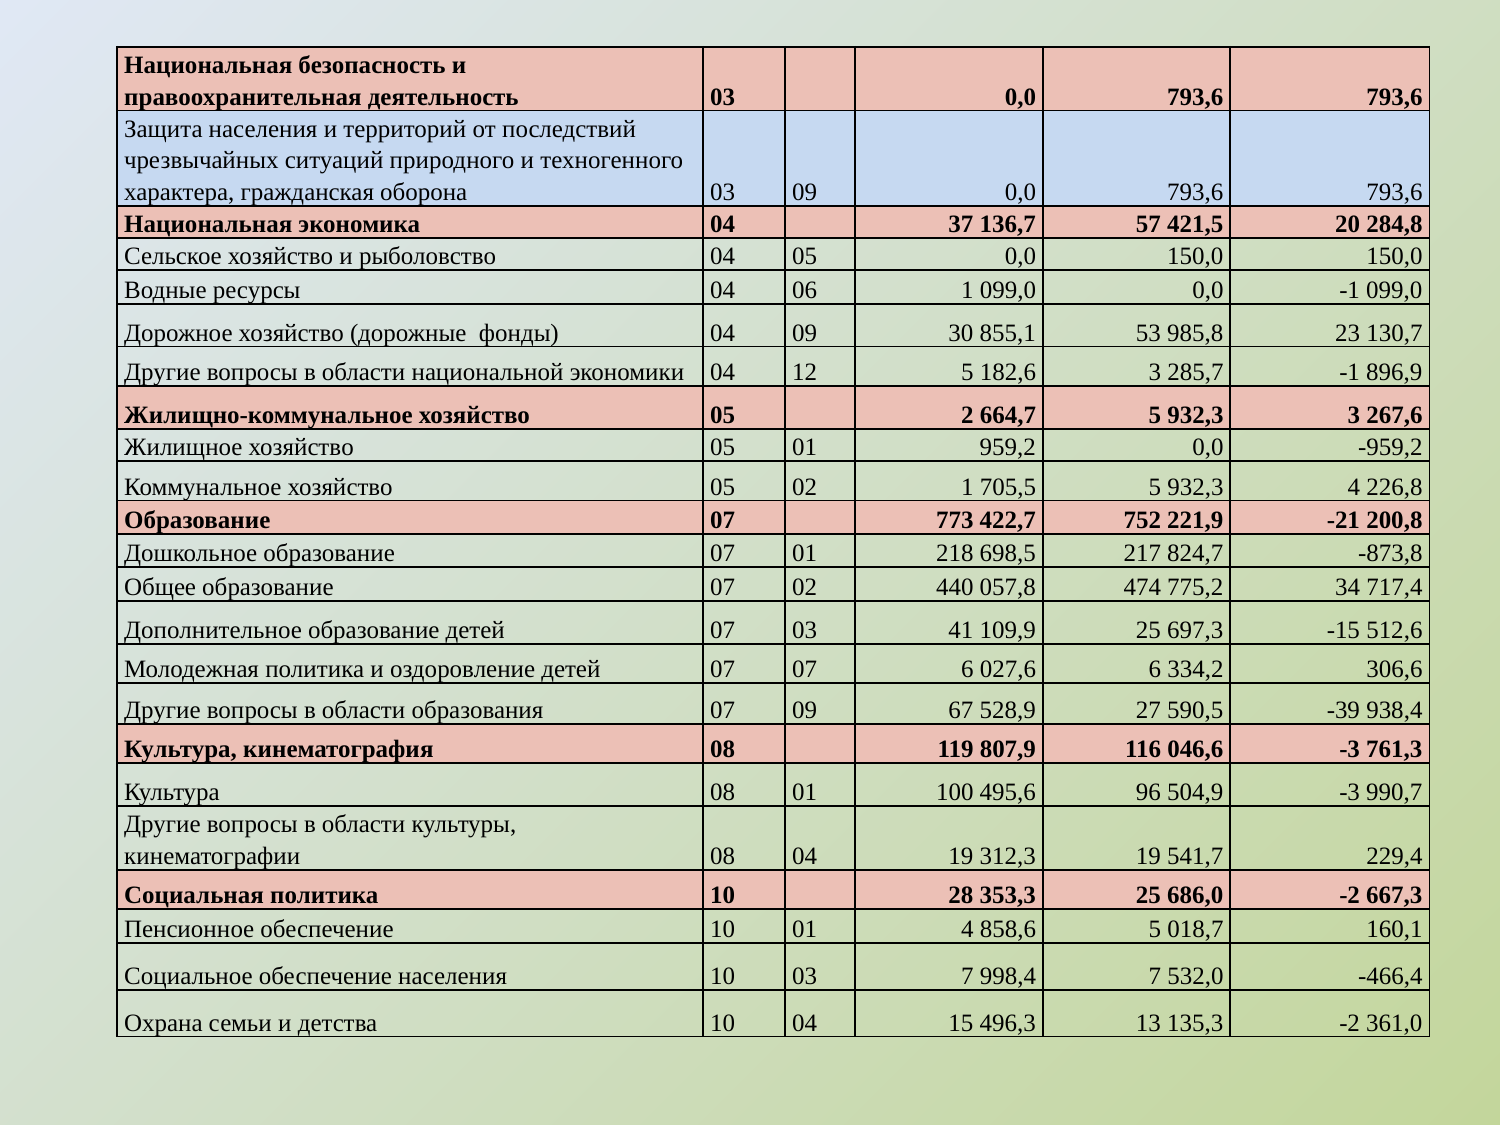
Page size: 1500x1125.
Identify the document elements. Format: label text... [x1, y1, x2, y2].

table_cell 07 [704, 535, 784, 566]
table_cell Пенсионное обеспечение [118, 910, 702, 942]
table_cell 4 858,6 [856, 910, 1042, 942]
table_cell 04 [704, 207, 784, 237]
table_cell 13 135,3 [1044, 991, 1229, 1036]
table_cell 05 [704, 430, 784, 460]
table_cell 07 [704, 684, 784, 723]
table_cell [786, 501, 854, 533]
table_cell Социальное обеспечение населения [118, 944, 702, 989]
table_cell 0,0 [856, 239, 1042, 269]
table_cell Коммунальное хозяйство [118, 462, 702, 500]
table_cell 119 807,9 [856, 725, 1042, 762]
table_cell 05 [786, 239, 854, 269]
table_cell 01 [786, 764, 854, 805]
table_cell 02 [786, 462, 854, 500]
table_cell 116 046,6 [1044, 725, 1229, 762]
table_cell 08 [704, 725, 784, 762]
table_cell 57 421,5 [1044, 207, 1229, 237]
table_cell -15 512,6 [1231, 602, 1429, 643]
table_cell 07 [704, 568, 784, 600]
table_cell 04 [704, 305, 784, 346]
table_cell Жилищно-коммунальное хозяйство [118, 387, 702, 428]
table_cell -1 896,9 [1231, 347, 1429, 385]
table_cell Охрана семьи и детства [118, 991, 702, 1036]
table_cell 217 824,7 [1044, 535, 1229, 566]
table_cell 0,0 [1044, 271, 1229, 303]
table_cell 27 590,5 [1044, 684, 1229, 723]
table_cell 04 [786, 991, 854, 1036]
table_cell 19 312,3 [856, 807, 1042, 869]
table_cell 07 [786, 645, 854, 682]
table_header 793,6 [1231, 48, 1429, 110]
table_cell [786, 871, 854, 908]
table_cell 01 [786, 430, 854, 460]
table_cell Другие вопросы в области образования [118, 684, 702, 723]
table_cell -2 361,0 [1231, 991, 1429, 1036]
table_cell 4 226,8 [1231, 462, 1429, 500]
table_cell 6 334,2 [1044, 645, 1229, 682]
table_cell 06 [786, 271, 854, 303]
table_cell Образование [118, 501, 702, 533]
table_cell 959,2 [856, 430, 1042, 460]
table_cell 96 504,9 [1044, 764, 1229, 805]
table_cell 34 717,4 [1231, 568, 1429, 600]
table_cell Сельское хозяйство и рыболовство [118, 239, 702, 269]
table_cell 5 932,3 [1044, 462, 1229, 500]
table_cell 09 [786, 305, 854, 346]
table_cell 5 932,3 [1044, 387, 1229, 428]
table_cell Защита населения и территорий от последствий чрезвычайных ситуаций природного и техногенного характера, гражданская оборона [118, 111, 702, 205]
table_cell 218 698,5 [856, 535, 1042, 566]
table_cell [786, 207, 854, 237]
table_cell 23 130,7 [1231, 305, 1429, 346]
table_cell 160,1 [1231, 910, 1429, 942]
table_cell -1 099,0 [1231, 271, 1429, 303]
table_cell 01 [786, 535, 854, 566]
table_cell 150,0 [1044, 239, 1229, 269]
table_cell -2 667,3 [1231, 871, 1429, 908]
table_cell 08 [704, 764, 784, 805]
table_cell 20 284,8 [1231, 207, 1429, 237]
table_cell 07 [704, 602, 784, 643]
table_cell 01 [786, 910, 854, 942]
table_cell 7 532,0 [1044, 944, 1229, 989]
table_cell Дополнительное образование детей [118, 602, 702, 643]
table_cell 19 541,7 [1044, 807, 1229, 869]
table_cell Национальная экономика [118, 207, 702, 237]
table_cell 10 [704, 991, 784, 1036]
table_cell 07 [704, 645, 784, 682]
table_cell Водные ресурсы [118, 271, 702, 303]
table_cell Культура [118, 764, 702, 805]
table_cell Социальная политика [118, 871, 702, 908]
table_cell 474 775,2 [1044, 568, 1229, 600]
table_cell 30 855,1 [856, 305, 1042, 346]
table_cell 25 686,0 [1044, 871, 1229, 908]
table_cell 5 018,7 [1044, 910, 1229, 942]
table_cell 04 [786, 807, 854, 869]
table_cell 02 [786, 568, 854, 600]
table_cell 04 [704, 239, 784, 269]
table_cell 07 [704, 501, 784, 533]
table_cell -3 990,7 [1231, 764, 1429, 805]
table_cell 08 [704, 807, 784, 869]
table_cell -466,4 [1231, 944, 1429, 989]
table_cell 7 998,4 [856, 944, 1042, 989]
table_cell [786, 725, 854, 762]
table_cell 05 [704, 462, 784, 500]
table_cell 41 109,9 [856, 602, 1042, 643]
table_cell 793,6 [1044, 111, 1229, 205]
table_cell 10 [704, 871, 784, 908]
table_cell Дошкольное образование [118, 535, 702, 566]
table_cell Другие вопросы в области национальной экономики [118, 347, 702, 385]
table_cell -39 938,4 [1231, 684, 1429, 723]
table_cell 15 496,3 [856, 991, 1042, 1036]
table_cell -21 200,8 [1231, 501, 1429, 533]
table_cell -873,8 [1231, 535, 1429, 566]
table_cell 03 [786, 944, 854, 989]
table_cell 10 [704, 944, 784, 989]
table_cell 03 [704, 111, 784, 205]
table_cell 09 [786, 111, 854, 205]
table_cell 04 [704, 347, 784, 385]
table_cell 100 495,6 [856, 764, 1042, 805]
table_header 793,6 [1044, 48, 1229, 110]
table_cell 6 027,6 [856, 645, 1042, 682]
table_cell 793,6 [1231, 111, 1429, 205]
table_cell 440 057,8 [856, 568, 1042, 600]
table_cell 0,0 [856, 111, 1042, 205]
table_cell -959,2 [1231, 430, 1429, 460]
table_cell 752 221,9 [1044, 501, 1229, 533]
table_cell 3 267,6 [1231, 387, 1429, 428]
table_cell Другие вопросы в области культуры, кинематографии [118, 807, 702, 869]
table_cell Молодежная политика и оздоровление детей [118, 645, 702, 682]
table_cell 53 985,8 [1044, 305, 1229, 346]
table_cell 28 353,3 [856, 871, 1042, 908]
table_cell 12 [786, 347, 854, 385]
table_cell 25 697,3 [1044, 602, 1229, 643]
table_cell 150,0 [1231, 239, 1429, 269]
table_cell 04 [704, 271, 784, 303]
table_cell -3 761,3 [1231, 725, 1429, 762]
table_cell 306,6 [1231, 645, 1429, 682]
table_cell 37 136,7 [856, 207, 1042, 237]
table_cell 229,4 [1231, 807, 1429, 869]
table_cell 09 [786, 684, 854, 723]
table_cell 1 705,5 [856, 462, 1042, 500]
table_cell 5 182,6 [856, 347, 1042, 385]
table_header 0,0 [856, 48, 1042, 110]
table_cell 03 [786, 602, 854, 643]
table_cell 1 099,0 [856, 271, 1042, 303]
table_cell 0,0 [1044, 430, 1229, 460]
table_cell 67 528,9 [856, 684, 1042, 723]
table_cell 3 285,7 [1044, 347, 1229, 385]
table_cell 2 664,7 [856, 387, 1042, 428]
table_cell Жилищное хозяйство [118, 430, 702, 460]
table_cell Культура, кинематография [118, 725, 702, 762]
table_header 03 [704, 48, 784, 110]
table_header Национальная безопасность и правоохранительная деятельность [118, 48, 702, 110]
table_cell Общее образование [118, 568, 702, 600]
table_cell [786, 387, 854, 428]
table_header [786, 48, 854, 110]
table_cell Дорожное хозяйство (дорожные фонды) [118, 305, 702, 346]
table_cell 05 [704, 387, 784, 428]
table_cell 773 422,7 [856, 501, 1042, 533]
table_cell 10 [704, 910, 784, 942]
